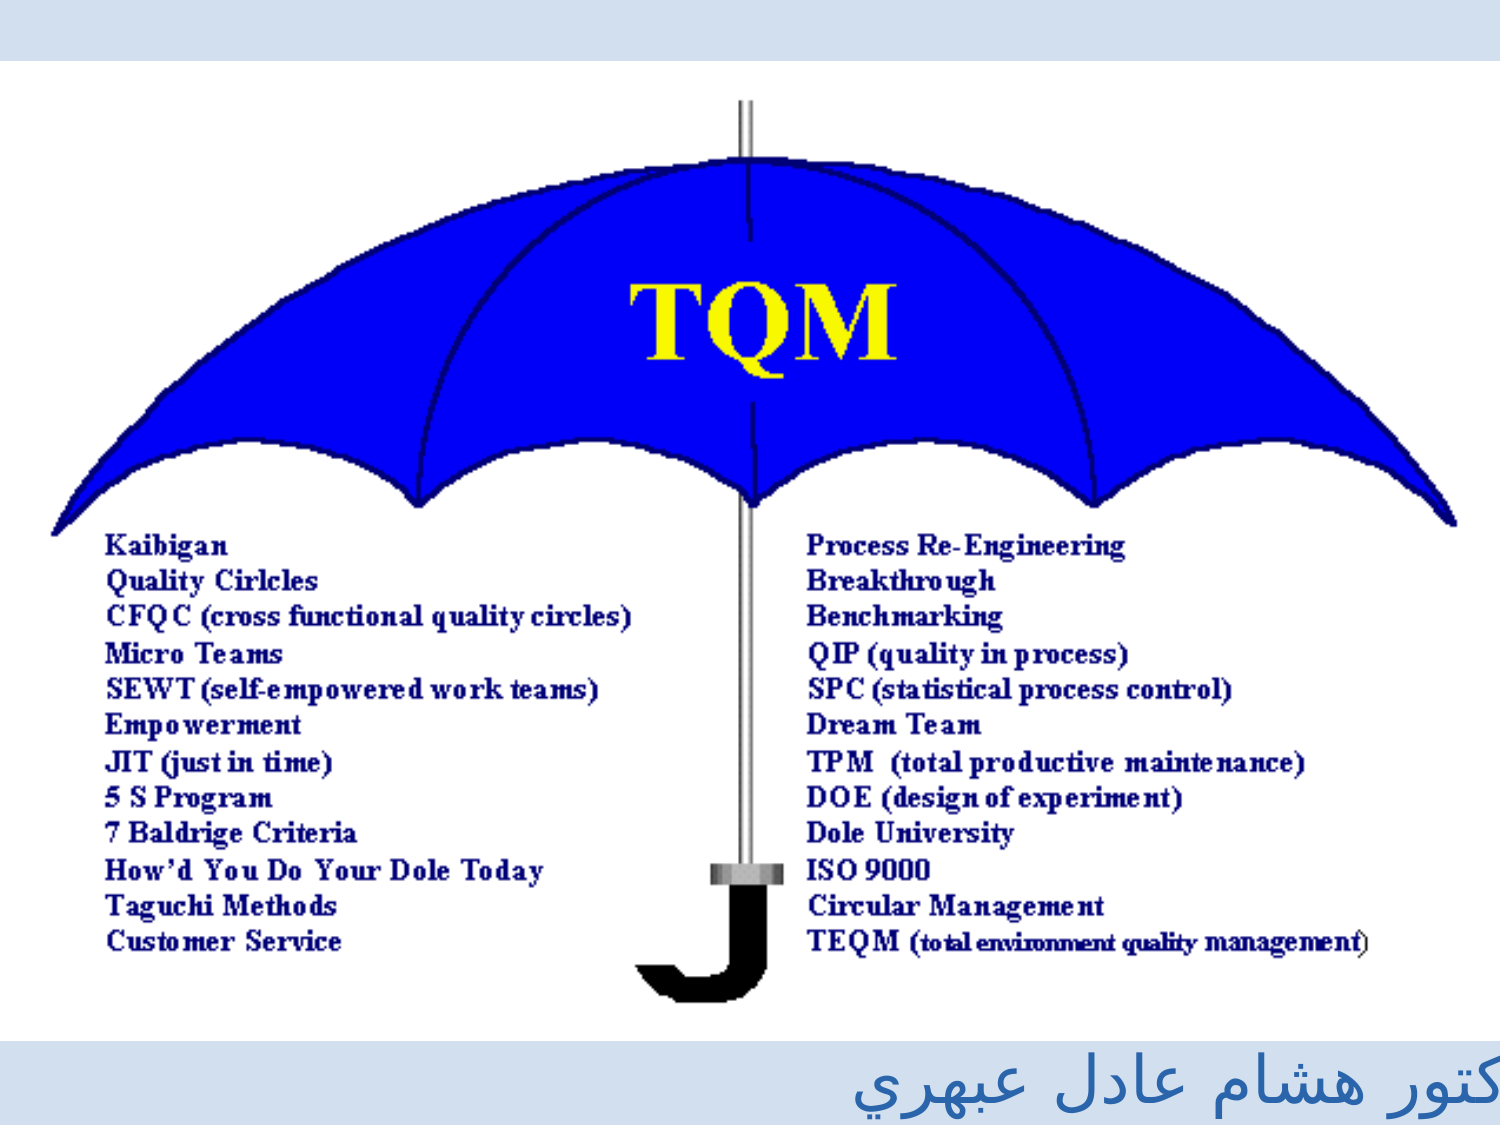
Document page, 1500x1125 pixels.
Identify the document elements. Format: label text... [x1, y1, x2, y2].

text_box [0, 1048, 1500, 1125]
picture [0, 60, 1500, 1041]
text_box الدكتور هشام عادل عبهري [836, 1047, 1500, 1124]
text_box [0, 0, 1500, 60]
